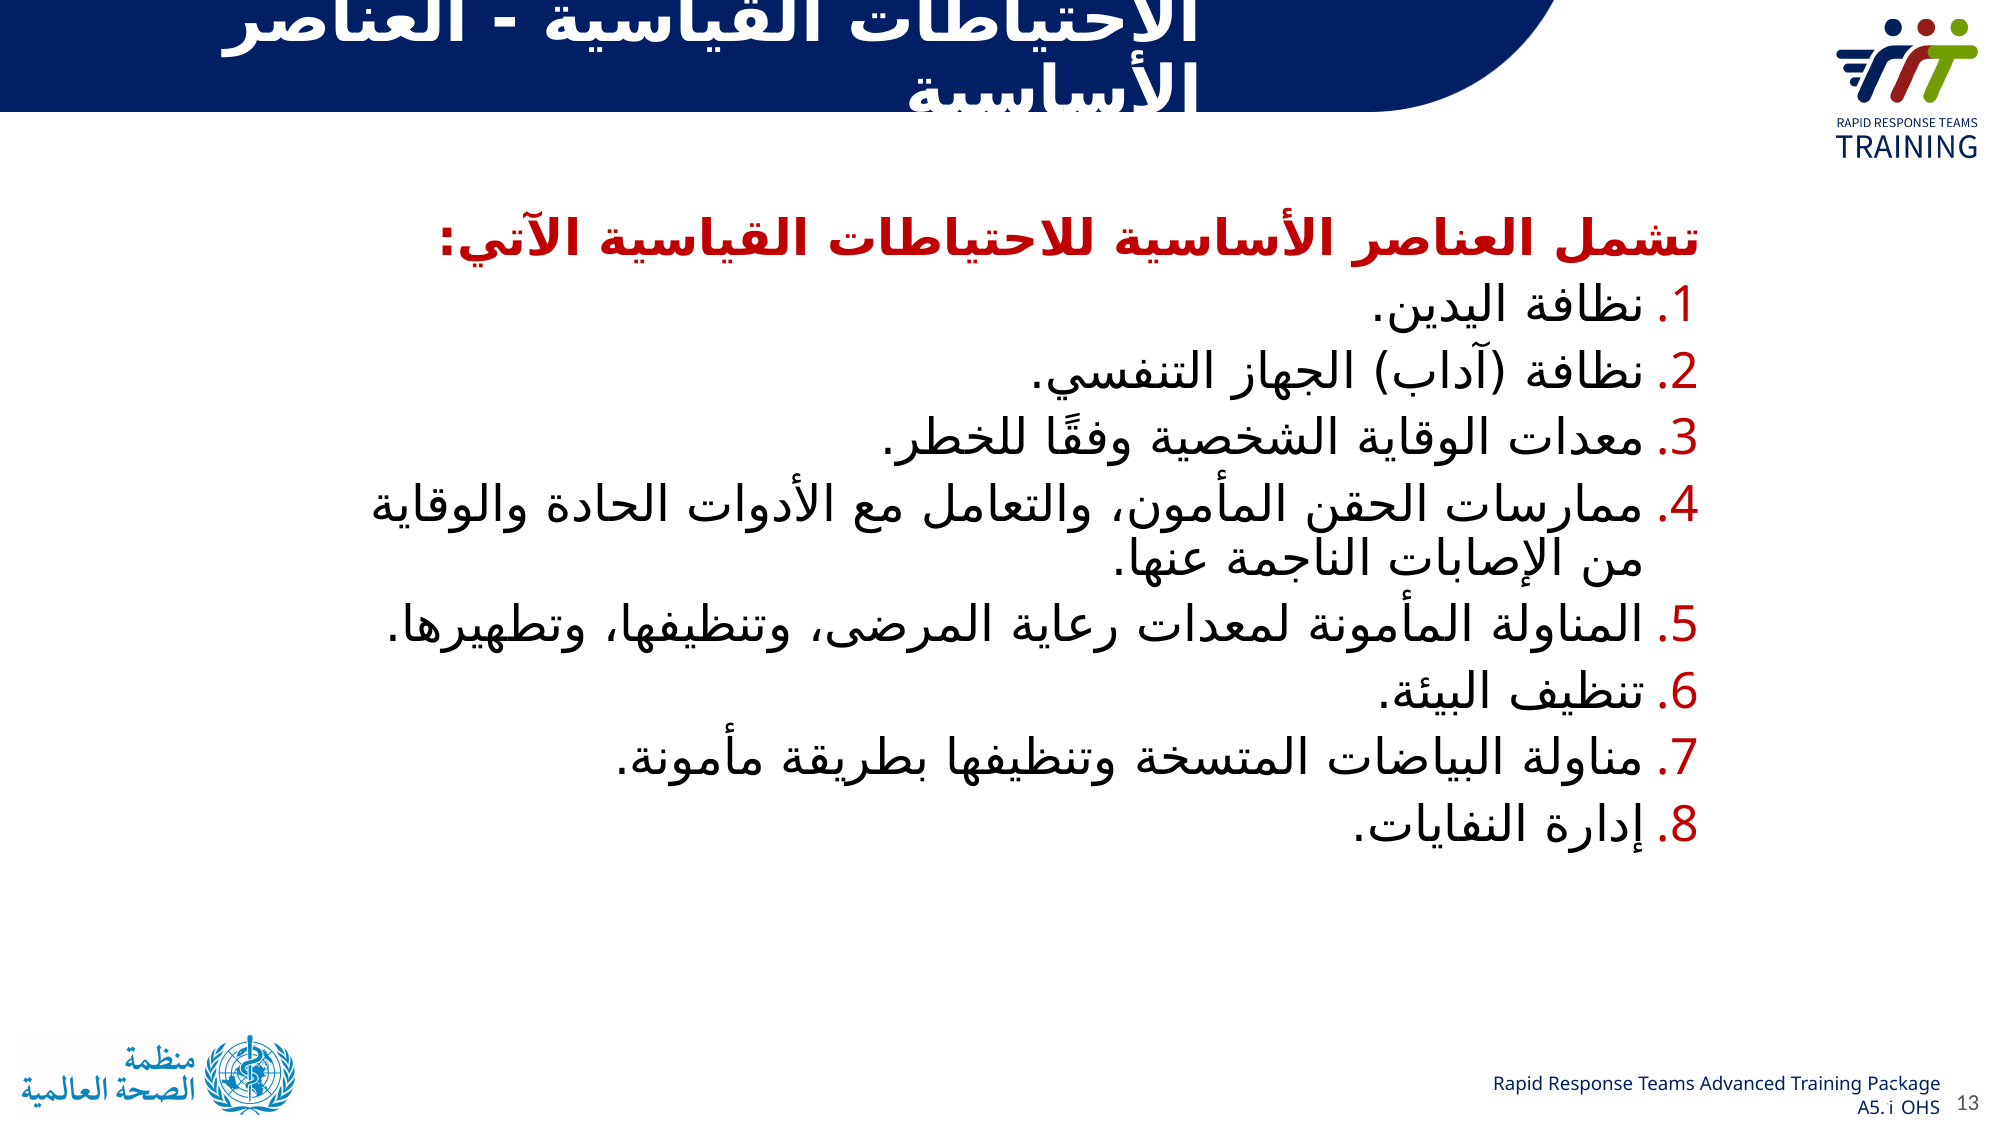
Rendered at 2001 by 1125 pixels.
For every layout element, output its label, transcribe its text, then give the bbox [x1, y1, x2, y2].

picture [1835, 19, 1978, 167]
slide_number 13 [1882, 1037, 1930, 1092]
list تشمل العناصر الأساسية للاحتياطات القياسية الآتي: نظافة اليدين. نظافة (آداب) الجهاز التنفسي. معدات الوقاية الشخصية وفقًا للخطر. ممارسات الحقن المأمون، والتعامل مع الأدوات الحادة والوقاية من الإصابات الناجمة عنها. المناولة المأمونة لمعدات رعاية المرضى، وتنظيفها، وتطهيرها. تنظيف البيئة. مناولة البياضات المتسخة وتنظيفها بطريقة مأمونة. إدارة النفايات. [287, 204, 1740, 969]
picture [252, 1050, 258, 1059]
title الاحتياطات القياسية - العناصر الأساسية [22, 2, 1211, 110]
picture [0, 0, 1578, 112]
picture [22, 1035, 295, 1115]
